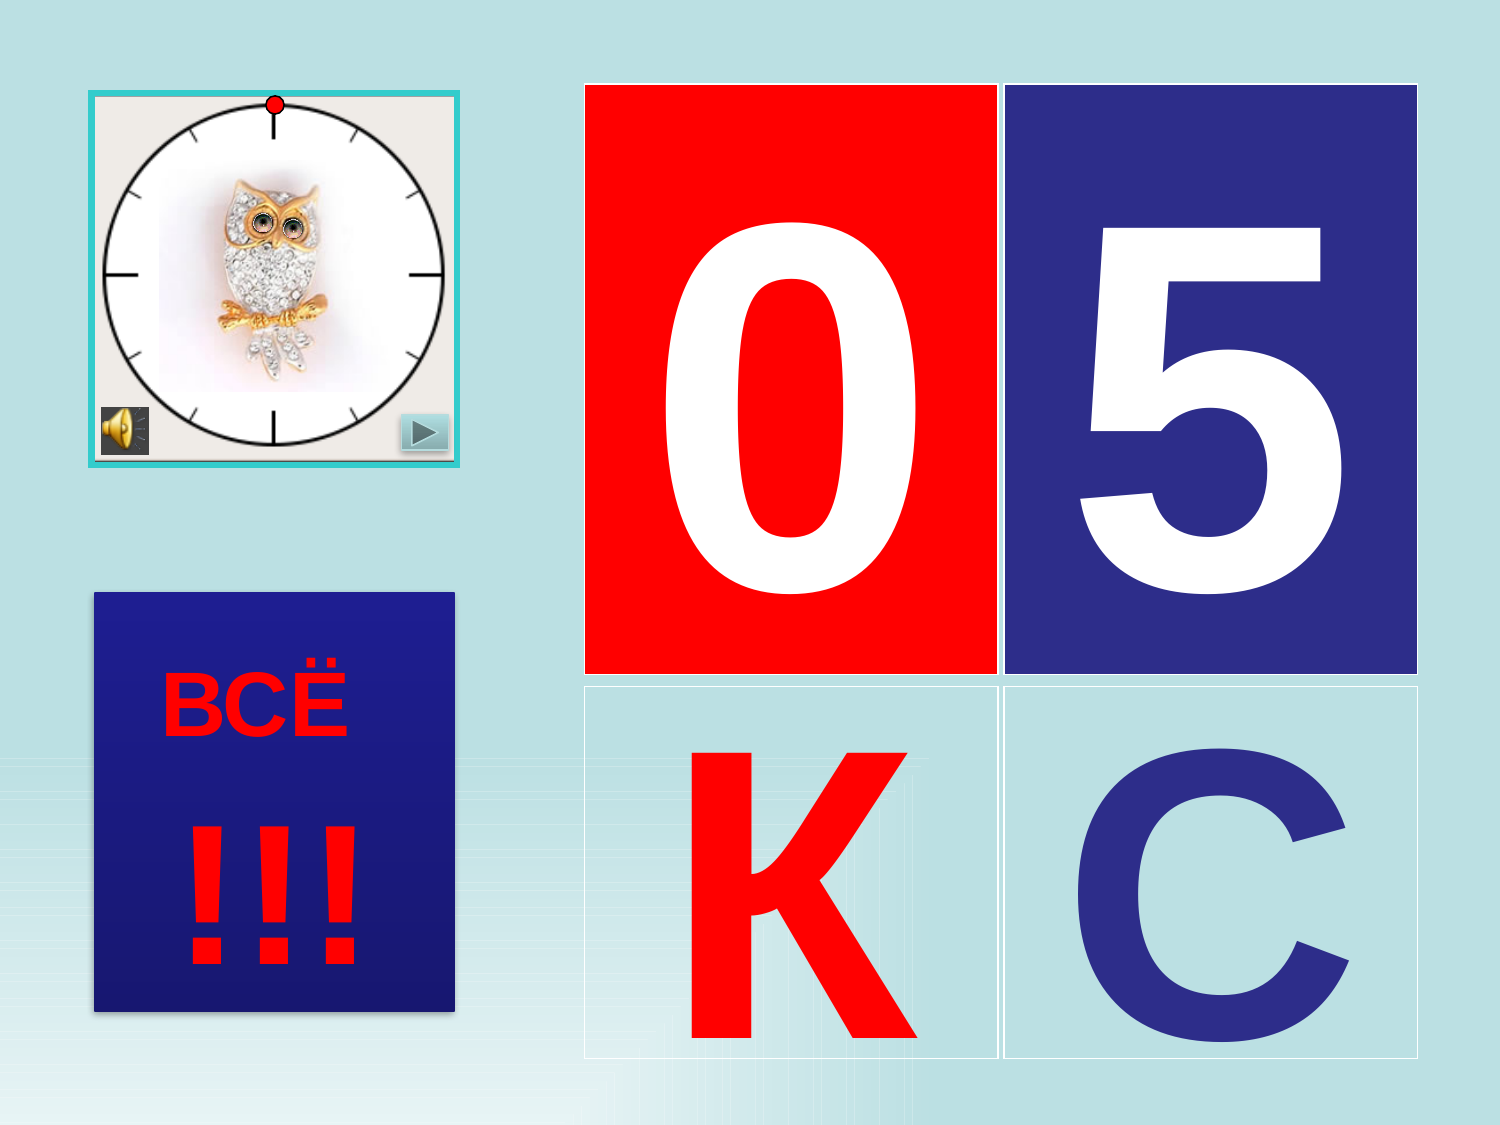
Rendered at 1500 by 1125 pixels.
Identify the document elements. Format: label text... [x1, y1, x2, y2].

text_box С [1004, 686, 1418, 1059]
picture [95, 96, 454, 462]
text_box 5 [1004, 84, 1418, 675]
text_box К [584, 686, 998, 1059]
text_box 0 [584, 84, 999, 675]
text_box ВСЁ !!! [94, 592, 455, 1012]
